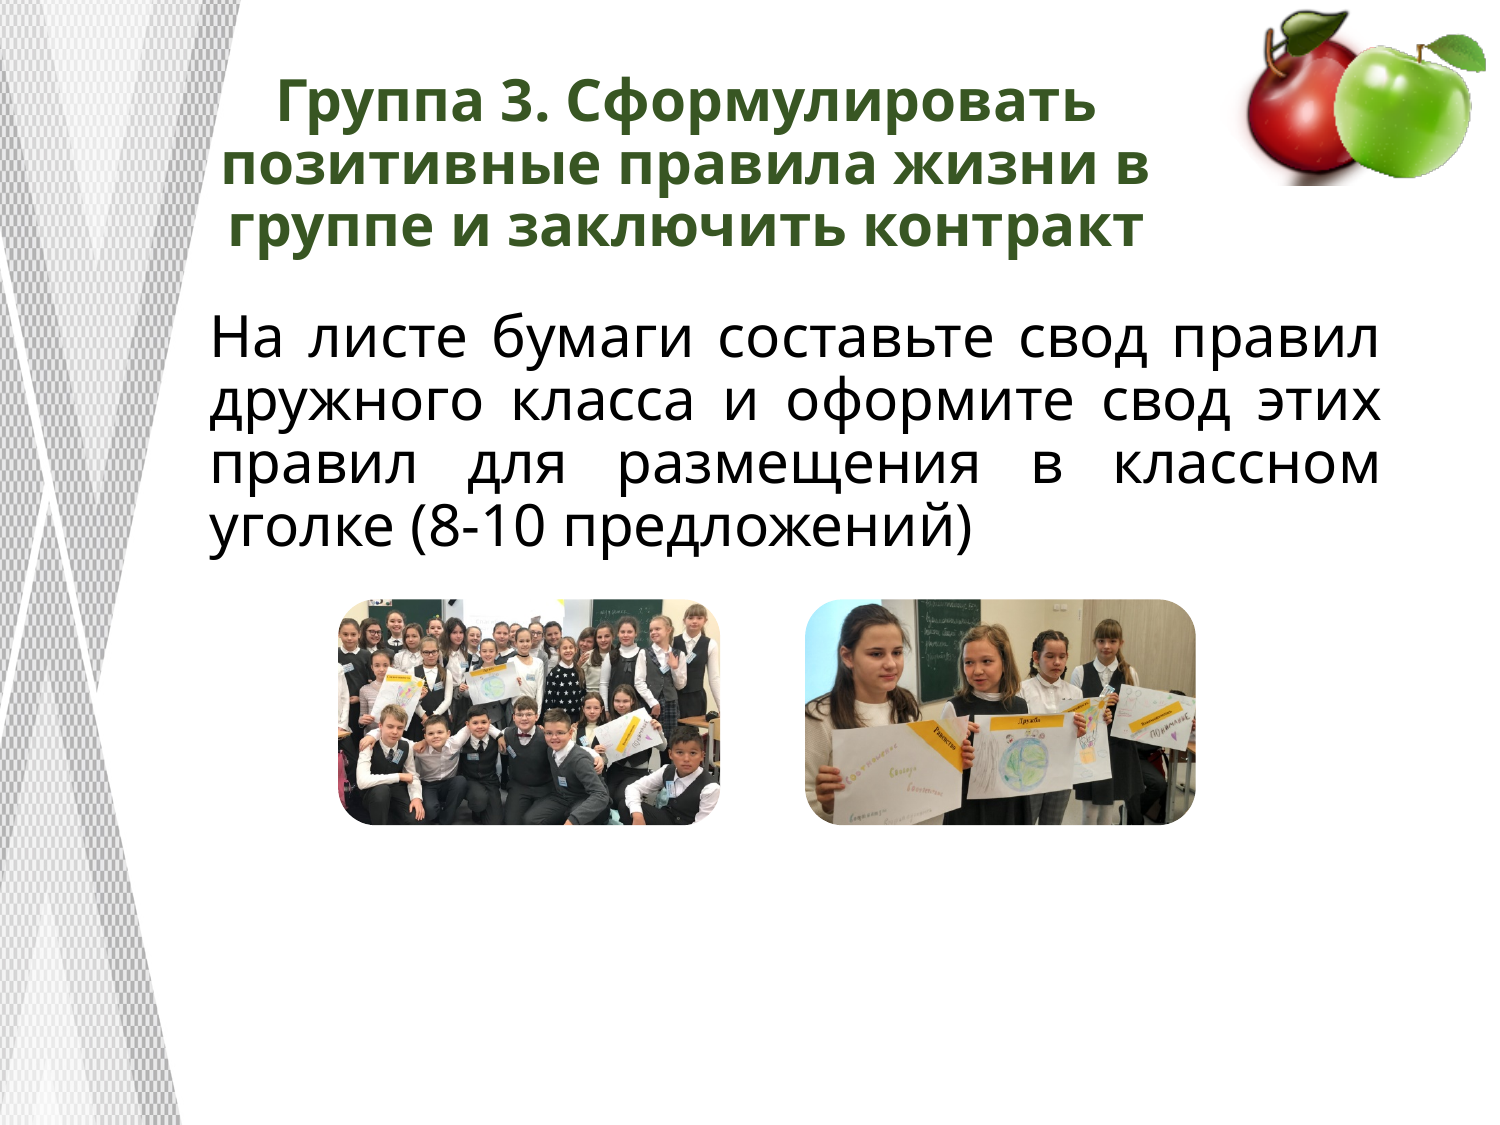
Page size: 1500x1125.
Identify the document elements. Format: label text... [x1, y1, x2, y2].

list На листе бумаги составьте свод правил дружного класса и оформите свод этих правил для размещения в классном уголке (8-10 предложений) [194, 299, 1397, 1014]
picture [0, 0, 1500, 1125]
title Группа 3. Сформулировать позитивные правила жизни в группе и заключить контракт [151, 34, 1221, 297]
